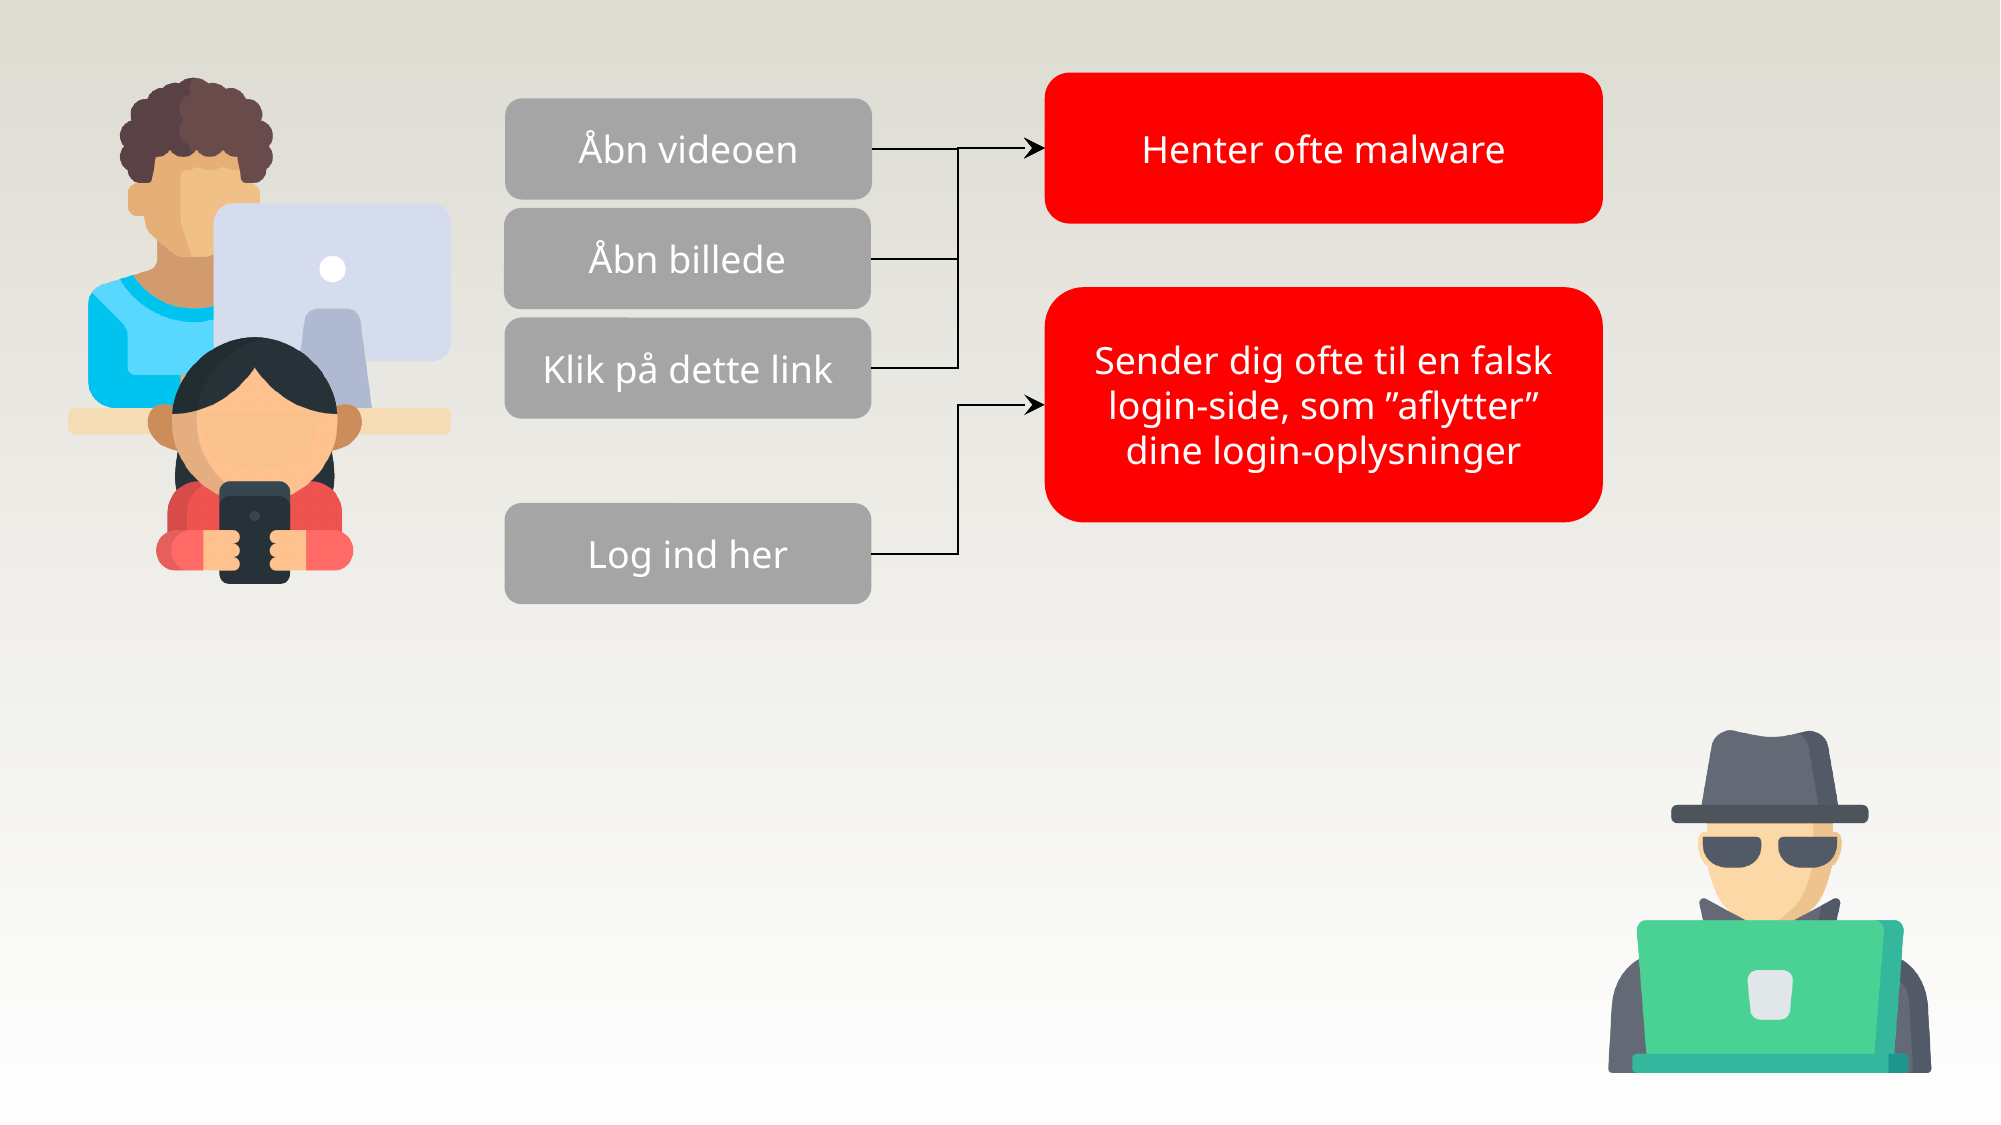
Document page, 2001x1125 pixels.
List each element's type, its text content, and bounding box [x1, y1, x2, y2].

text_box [131, 337, 378, 584]
picture [1598, 730, 1941, 1073]
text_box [870, 155, 1045, 259]
text_box Klik på dette link [504, 317, 872, 419]
picture [67, 64, 451, 447]
text_box Log ind her [504, 502, 872, 605]
text_box Åbn videoen [505, 98, 873, 200]
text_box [871, 265, 1045, 369]
text_box Henter ofte malware [1044, 72, 1603, 224]
text_box Sender dig ofte til en falsk login-side, som ”aflytter” dine login-oplysninger [1044, 287, 1603, 523]
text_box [871, 404, 1045, 554]
text_box Åbn billede [503, 207, 866, 310]
